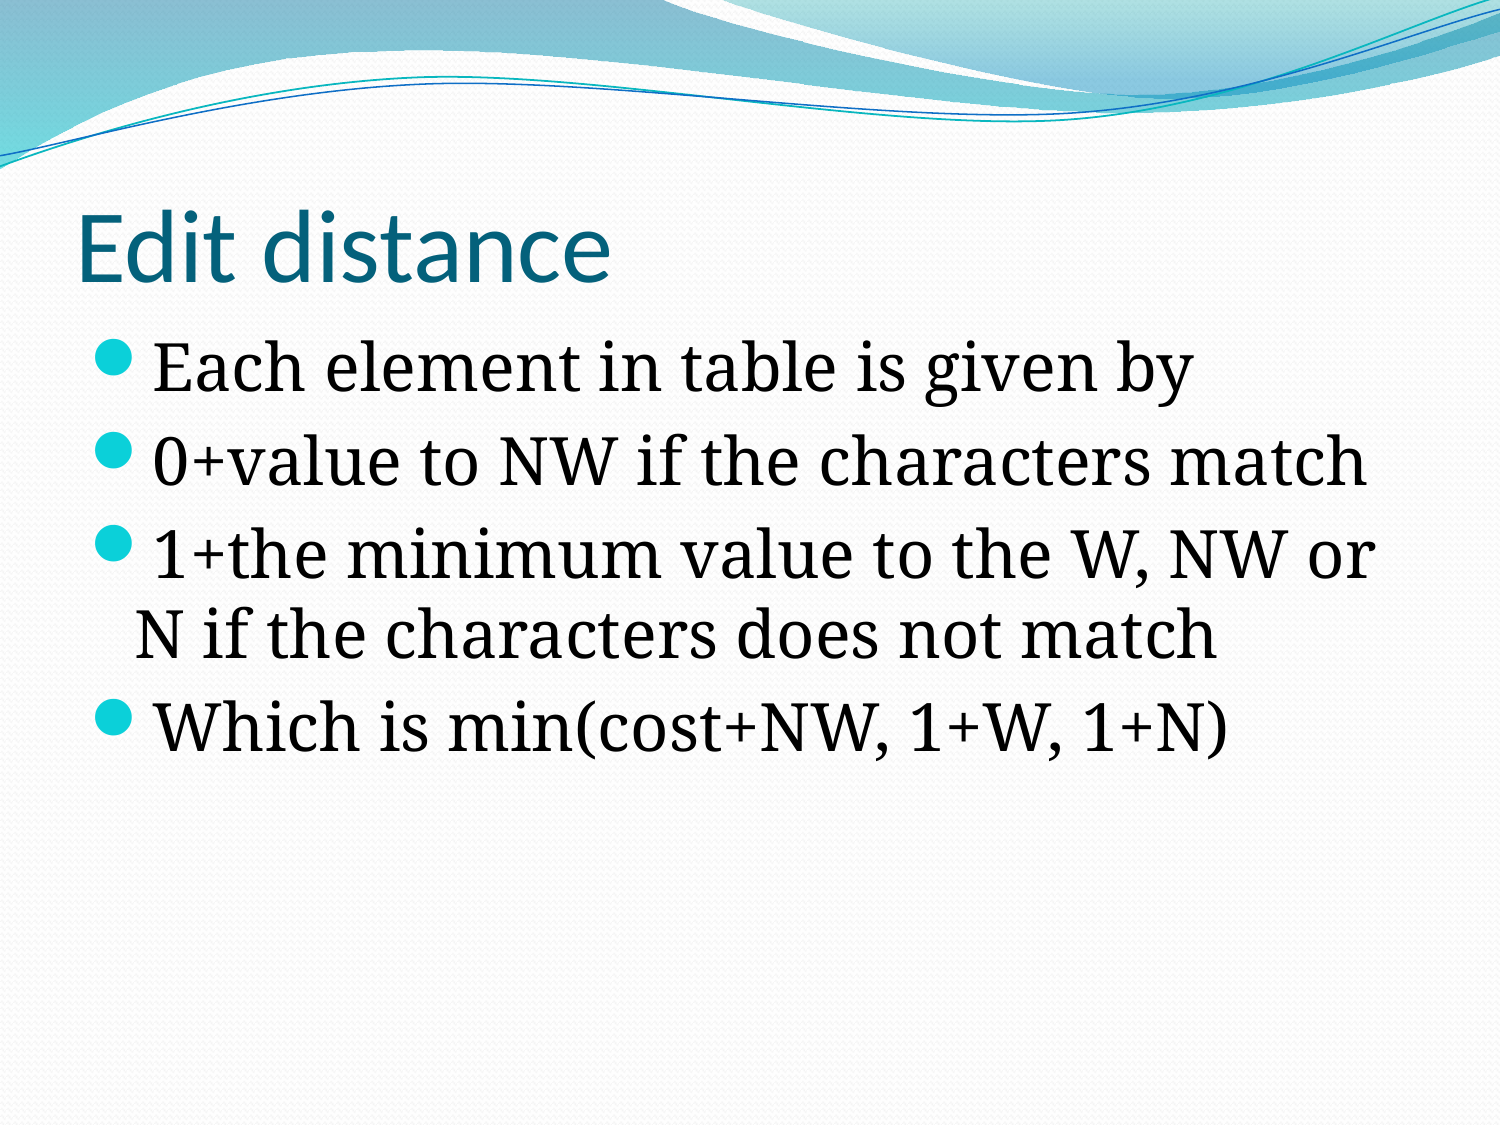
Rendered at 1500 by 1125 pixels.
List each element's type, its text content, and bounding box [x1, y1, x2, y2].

list Each element in table is given by 0+value to NW if the characters match 1+the minimum value to the W, NW or N if the characters does not match Which is min(cost+NW, 1+W, 1+N) [75, 317, 1425, 1038]
title Edit distance [75, 115, 1425, 303]
